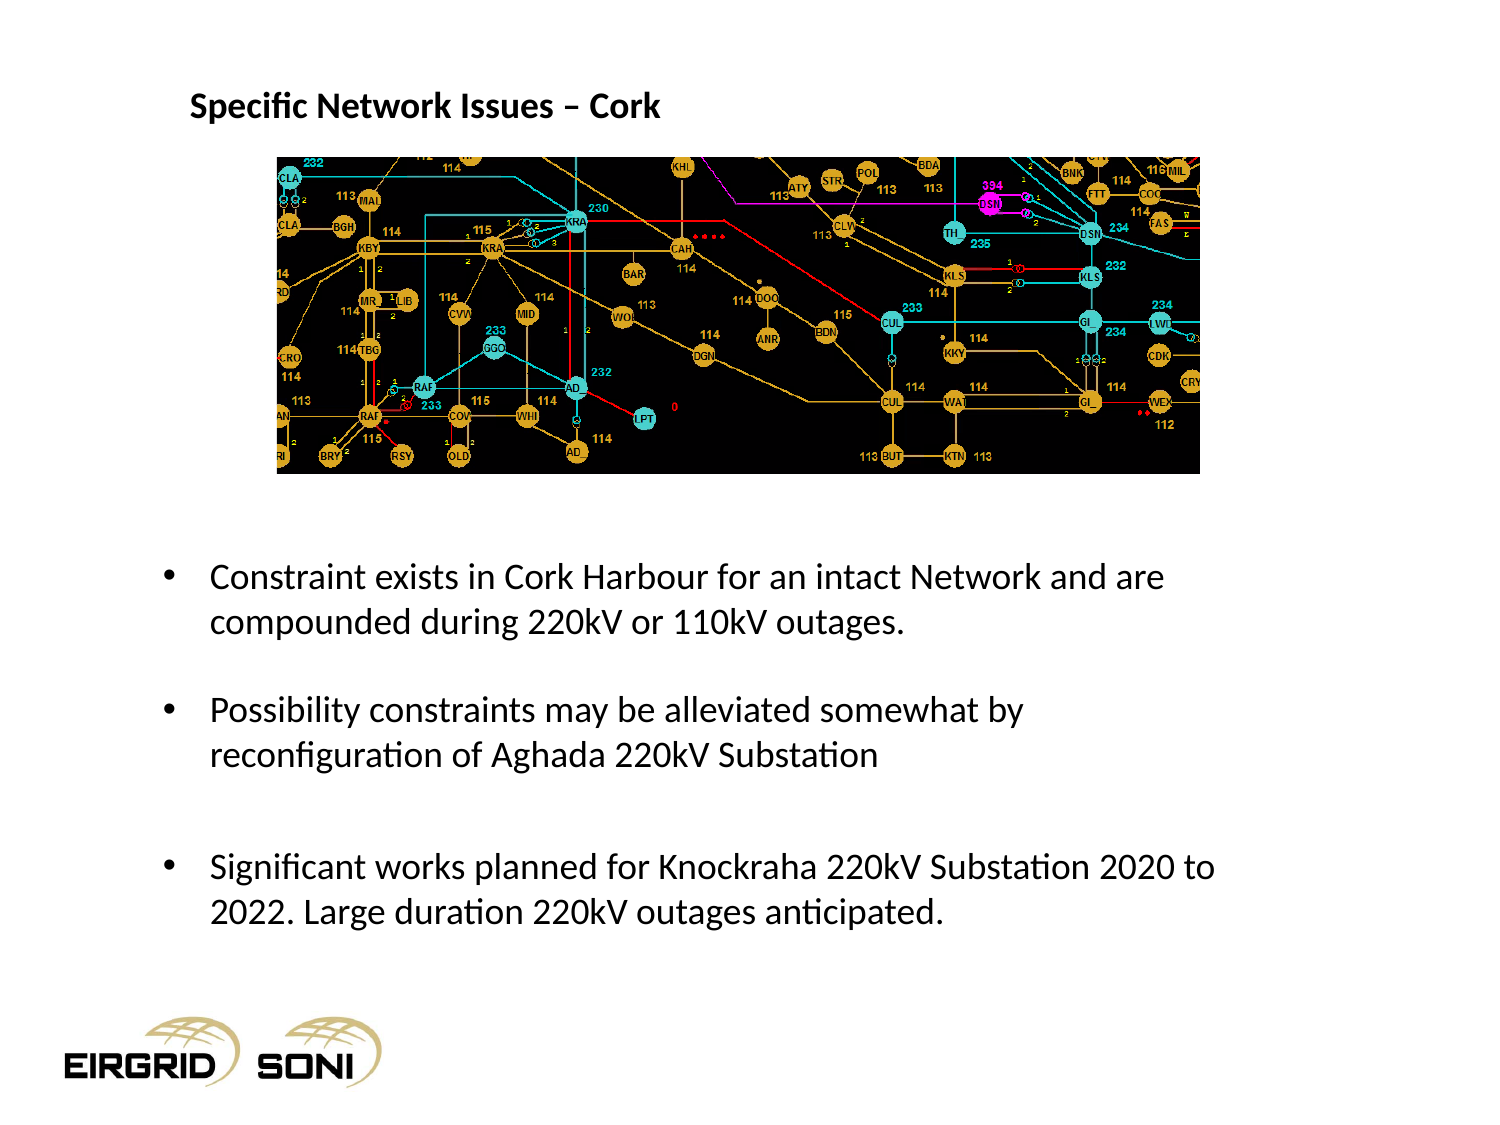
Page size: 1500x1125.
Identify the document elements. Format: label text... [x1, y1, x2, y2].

picture [244, 1011, 384, 1092]
text_box Specific Network Issues – Cork [174, 73, 965, 133]
picture [41, 1011, 243, 1091]
picture [276, 156, 1201, 474]
text_box Constraint exists in Cork Harbour for an intact Network and are compounded during 220kV or 110kV outages. [148, 544, 1245, 650]
text_box Significant works planned for Knockraha 220kV Substation 2020 to 2022. Large duration 220kV outages anticipated. [148, 834, 1245, 940]
text_box Possibility constraints may be alleviated somewhat by reconfiguration of Aghada 220kV Substation [148, 678, 1245, 783]
